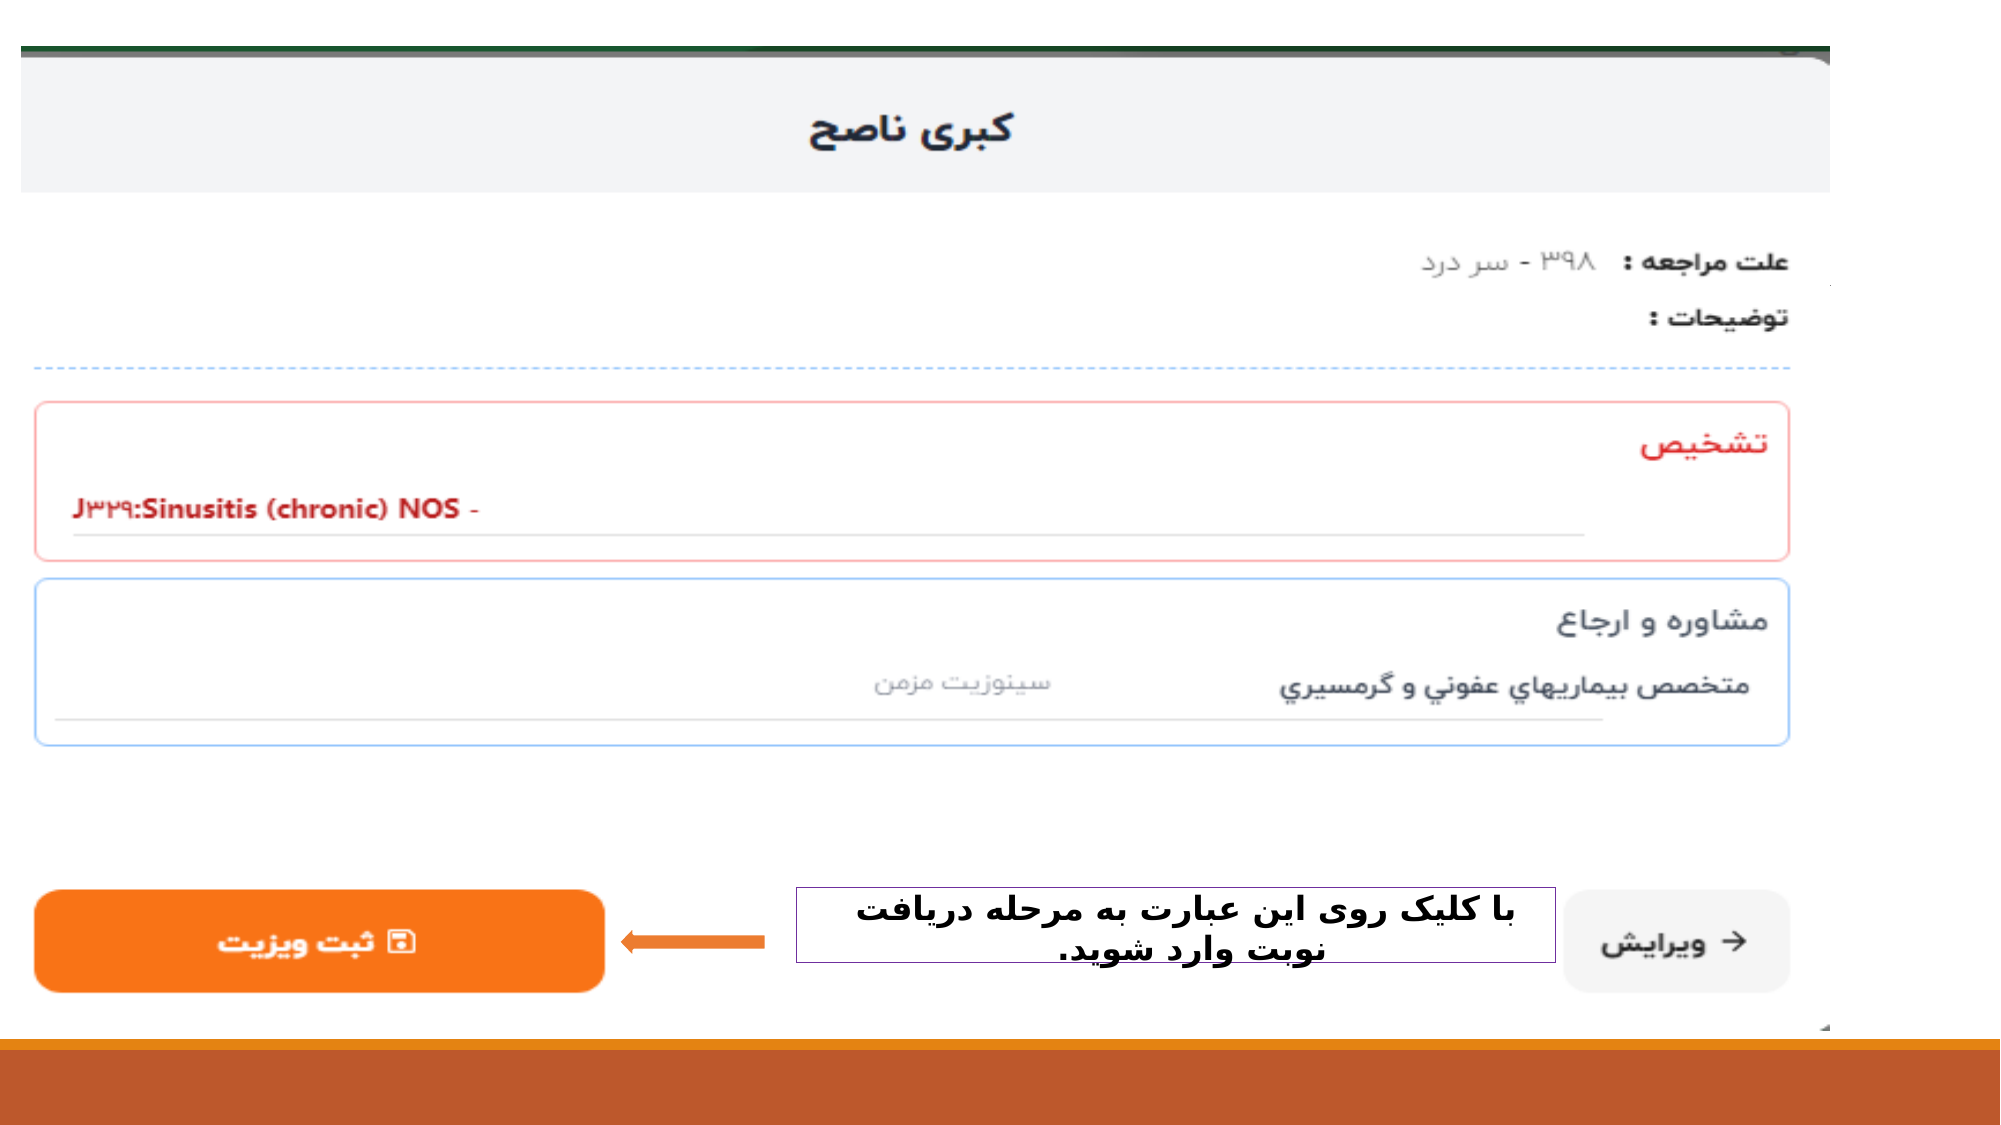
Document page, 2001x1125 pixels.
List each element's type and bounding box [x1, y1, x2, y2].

text_box [20, 46, 1831, 1031]
